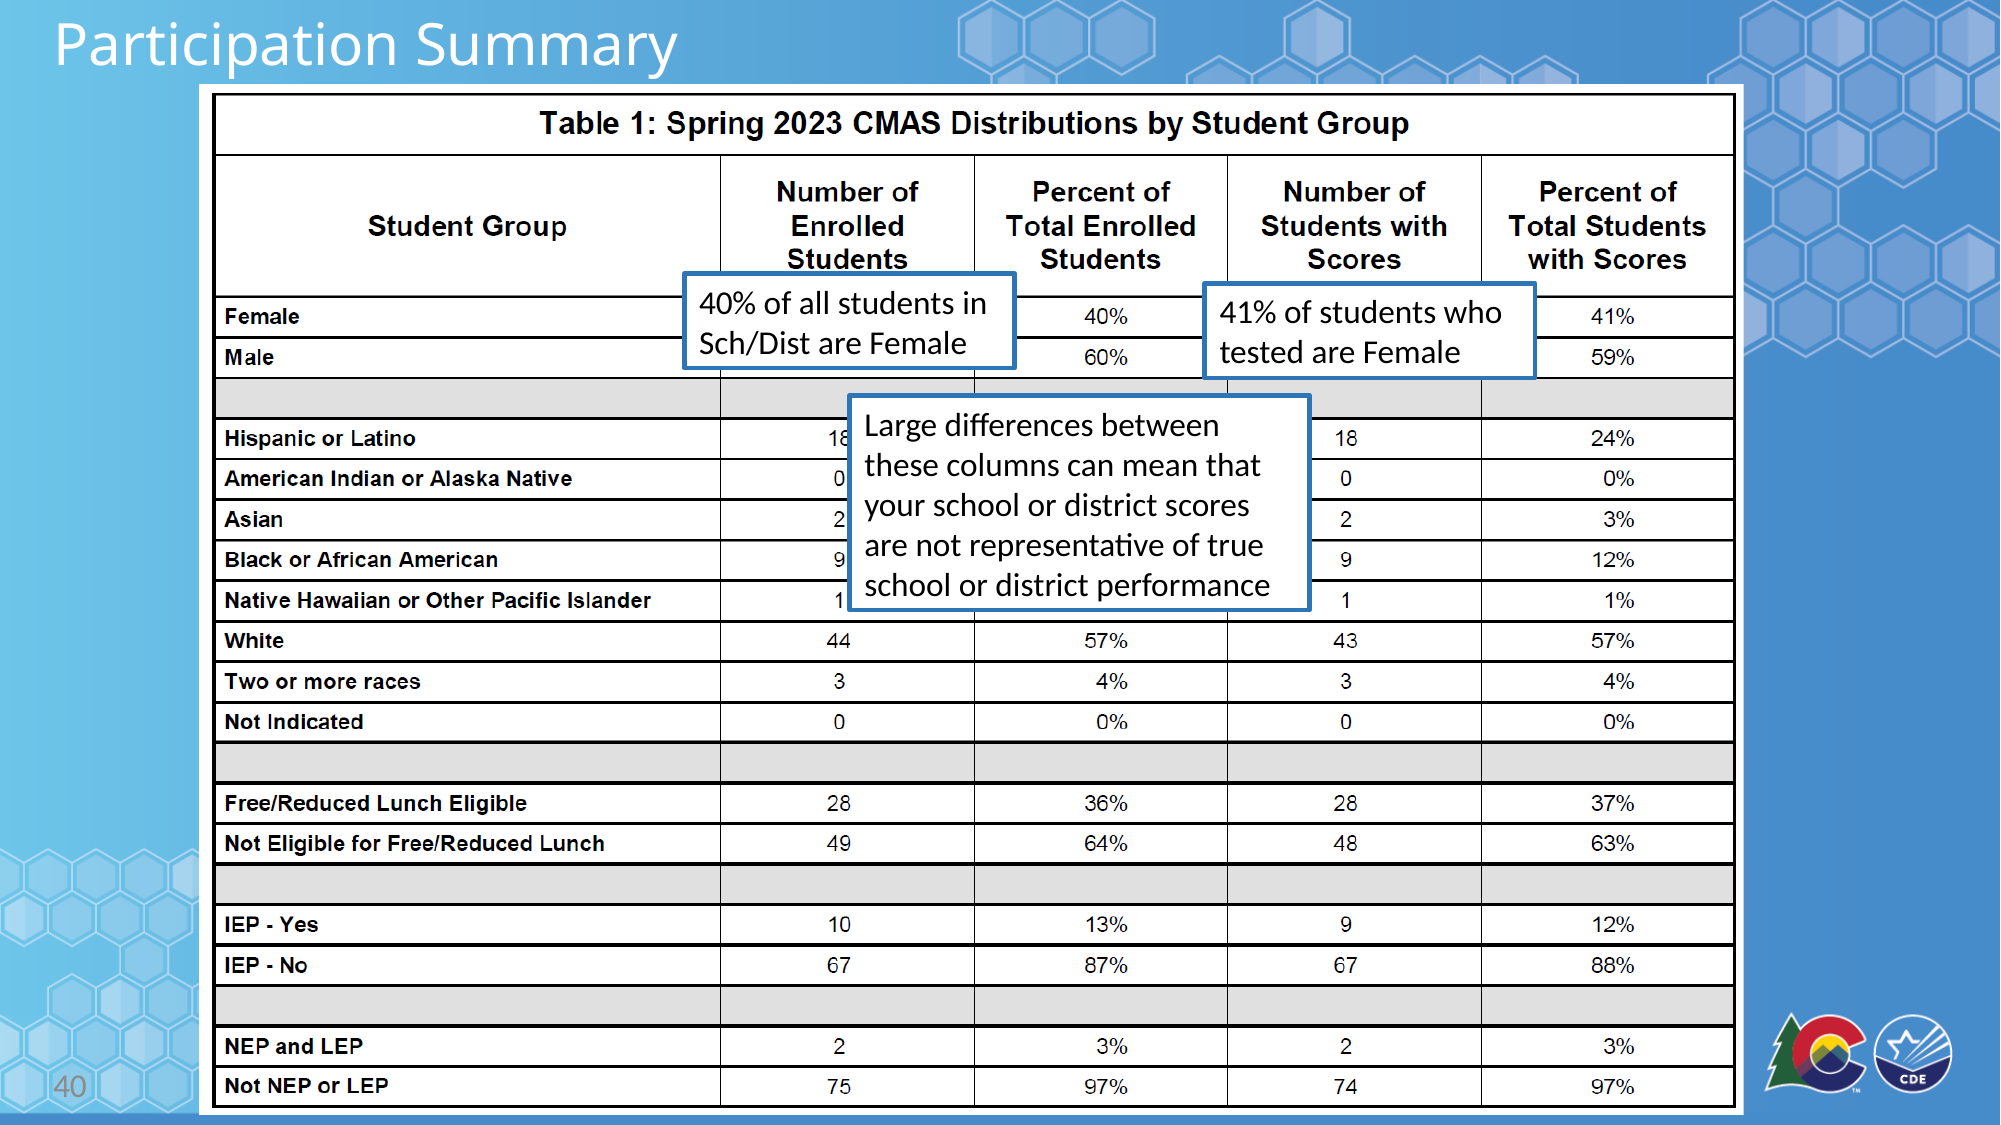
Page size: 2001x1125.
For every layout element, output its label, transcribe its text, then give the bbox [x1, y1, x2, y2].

title Participation Summary [38, 0, 955, 203]
slide_number 40 [38, 1054, 199, 1115]
picture [0, 0, 2000, 1125]
